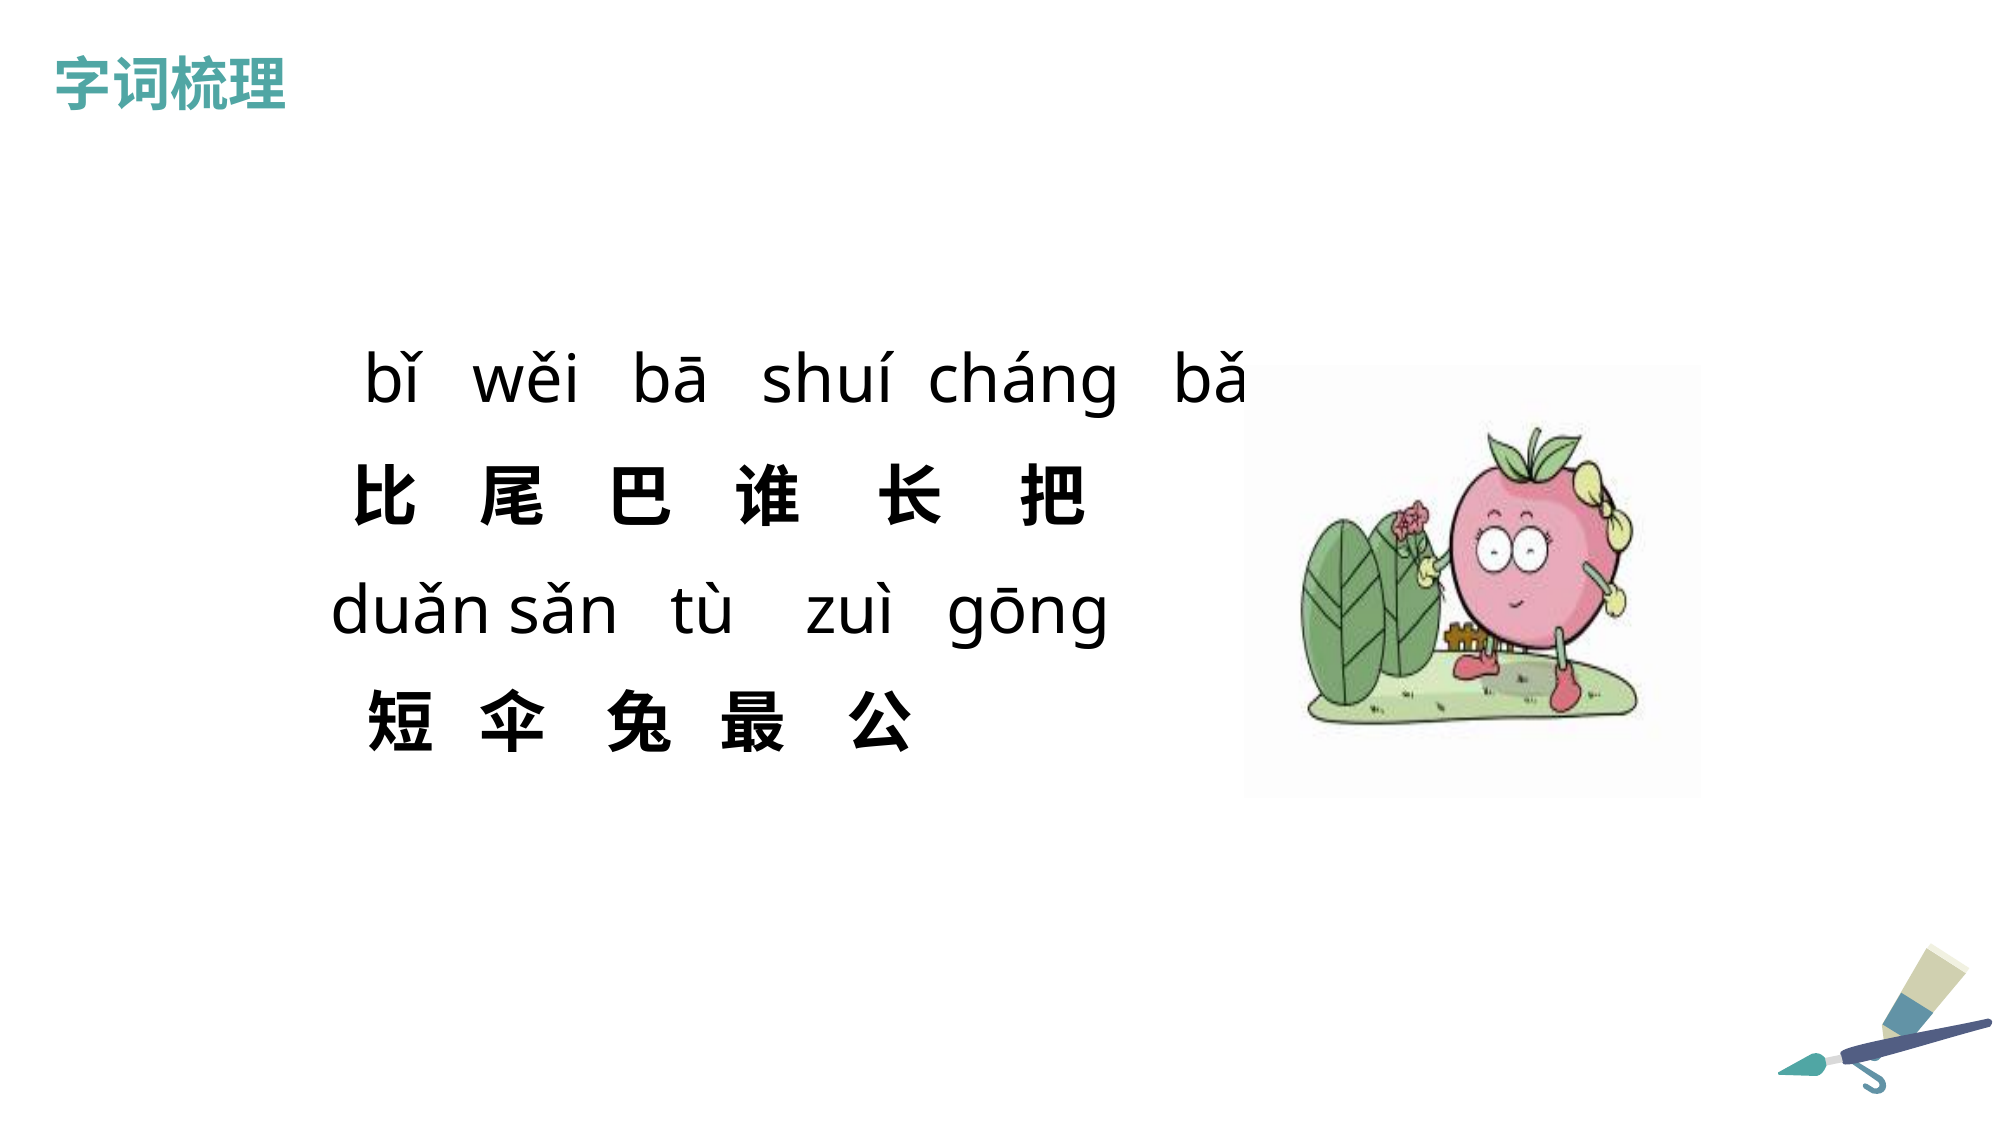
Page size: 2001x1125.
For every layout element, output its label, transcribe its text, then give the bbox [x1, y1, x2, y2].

text_box bǐ wěi bā shuí cháng bǎ 比 尾 巴 谁 长 把 duǎn sǎn tù zuì gōng 短 伞 兔 最 公 [229, 122, 1701, 768]
text_box 字词梳理 [39, 39, 476, 125]
picture [1244, 365, 1701, 798]
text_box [1811, 945, 1974, 1125]
